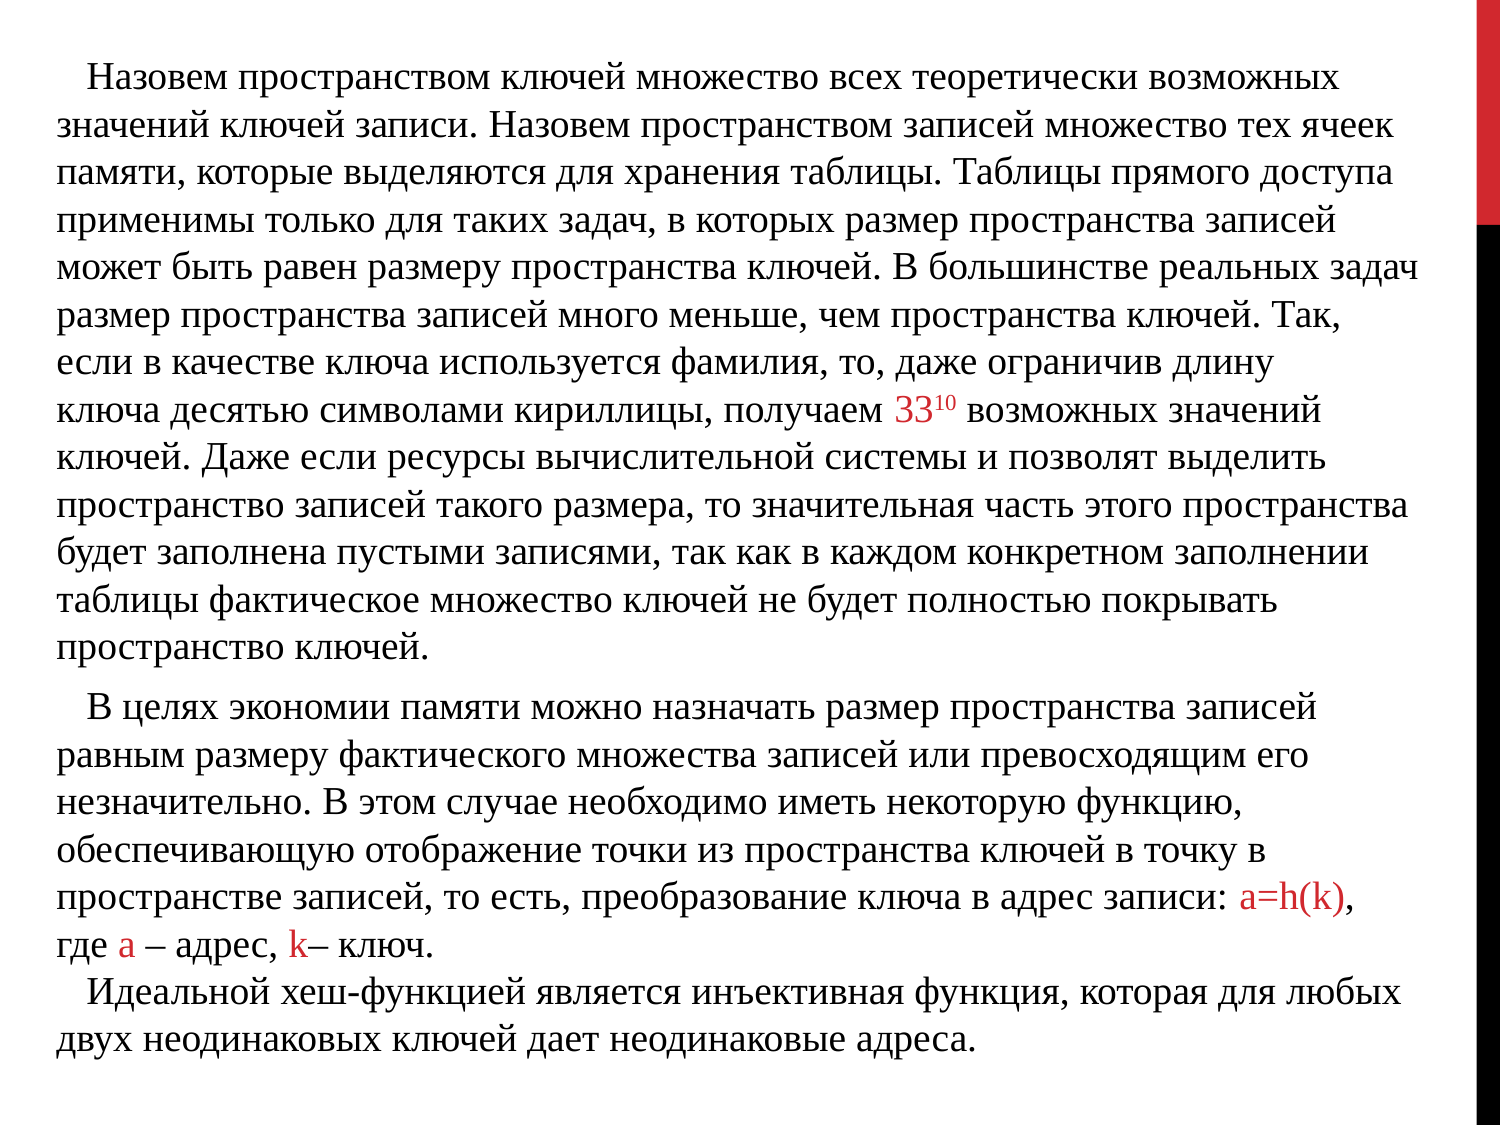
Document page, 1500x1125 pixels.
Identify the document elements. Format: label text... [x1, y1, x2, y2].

list Назовем пространством ключей множество всех теоретически возможных значений ключей записи. Назовем пространством записей множество тех ячеек памяти, которые выделяются для хранения таблицы. Таблицы прямого доступа применимы только для таких задач, в которых размер пространства записей может быть равен размеру пространства ключей. В большинстве реальных задач размер пространства записей много меньше, чем пространства ключей. Так, если в качестве ключа используется фамилия, то, даже ограничив длину ключа десятью символами кириллицы, получаем 3310 возможных значений ключей. Даже если ресурсы вычислительной системы и позволят выделить пространство записей такого размера, то значительная часть этого пространства будет заполнена пустыми записями, так как в каждом конкретном заполнении таблицы фактическое множество ключей не будет полностью покрывать пространство ключей. В целях экономии памяти можно назначать размер пространства записей равным размеру фактического множества записей или превосходящим его незначительно. В этом случае необходимо иметь некоторую функцию, обеспечивающую отображение точки из пространства ключей в точку в пространстве записей, то есть, преобразование ключа в адрес записи: a=h(k), где a – адрес, k– ключ. Идеальной хеш-функцией является инъективная функция, которая для любых двух неодинаковых ключей дает неодинаковые адреса. [41, 42, 1436, 1047]
